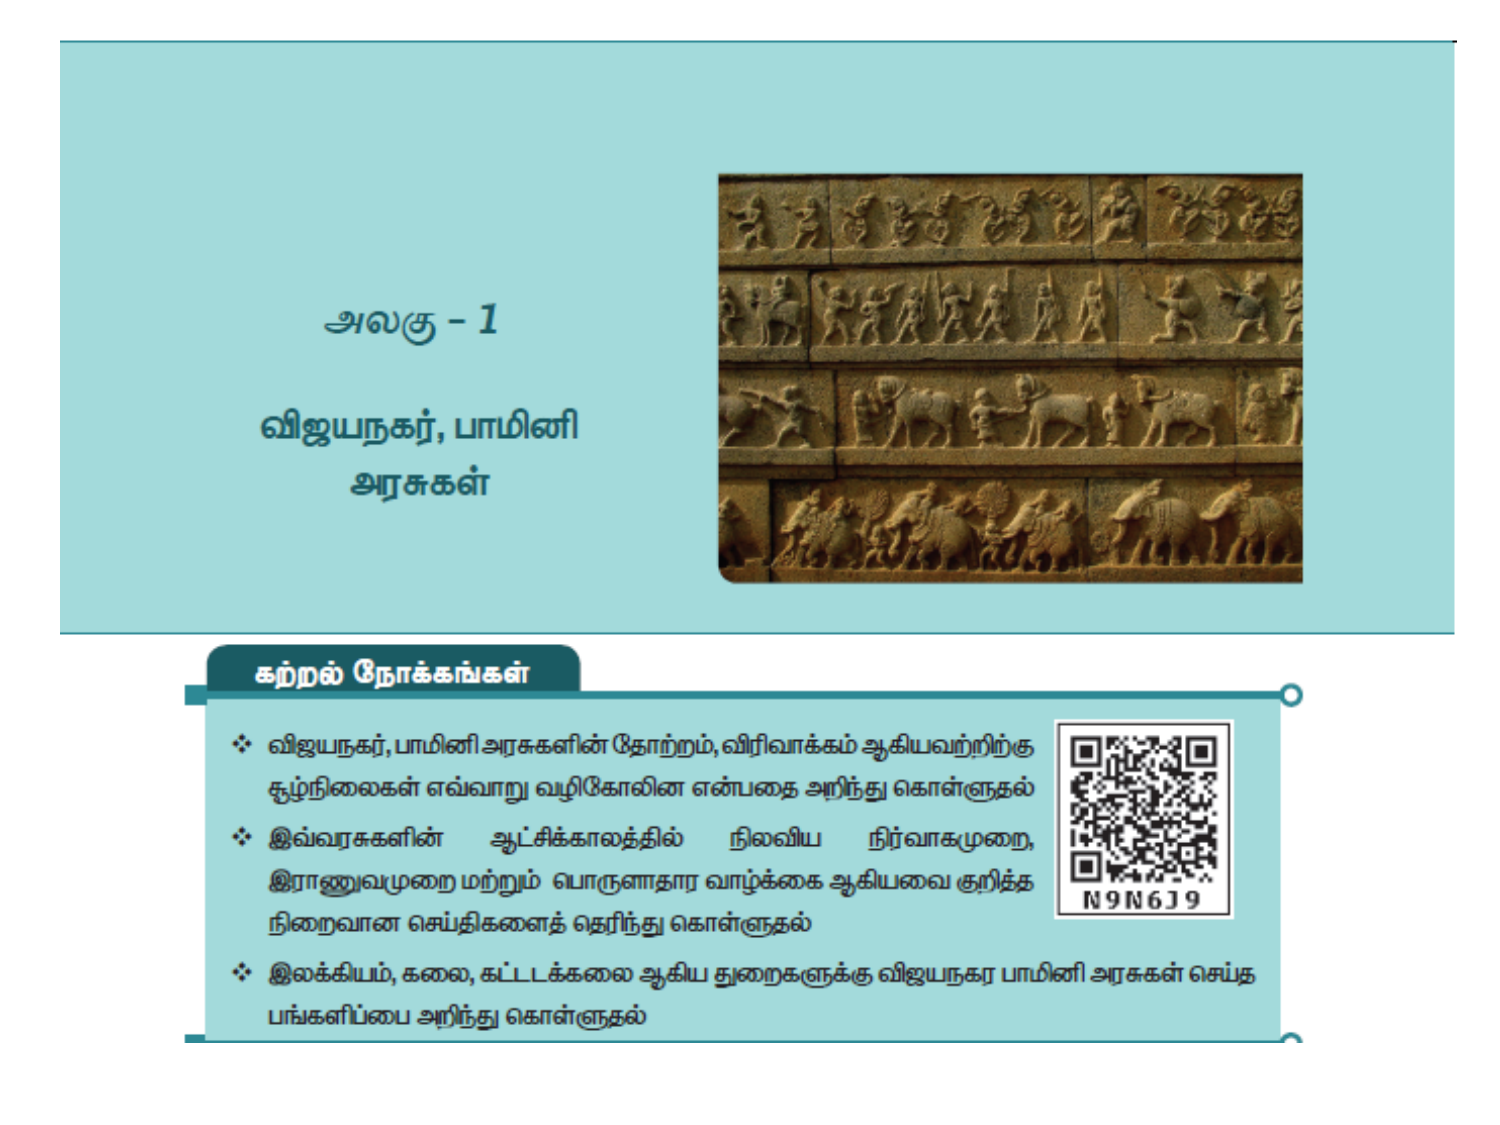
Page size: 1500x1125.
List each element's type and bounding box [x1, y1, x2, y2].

list [60, 34, 1457, 1044]
